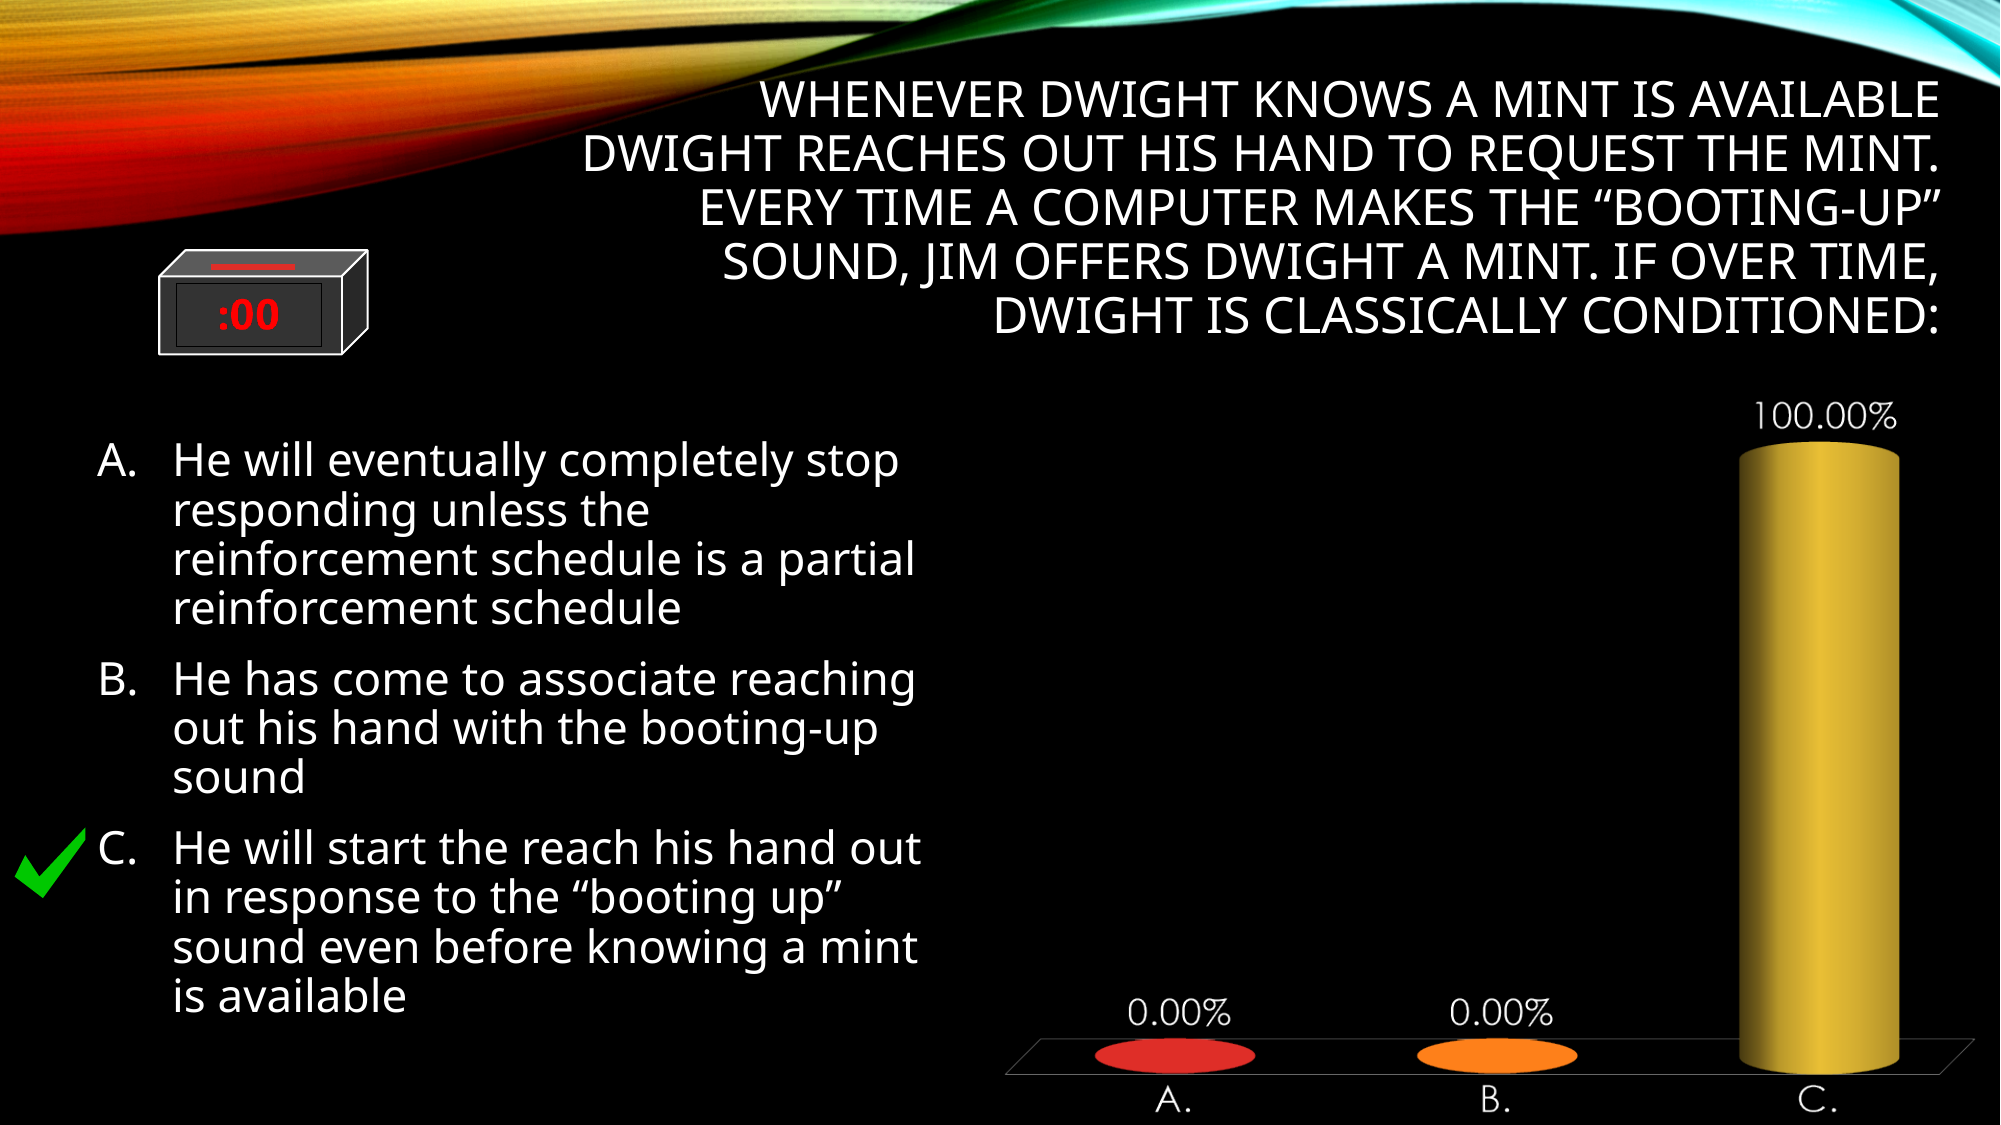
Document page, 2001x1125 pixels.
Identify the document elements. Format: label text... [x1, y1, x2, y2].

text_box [159, 250, 368, 355]
picture [0, 0, 2000, 237]
text_box [13, 826, 87, 900]
text_box [989, 395, 1991, 1125]
list He will eventually completely stop responding unless the reinforcement schedule is a partial reinforcement schedule He has come to associate reaching out his hand with the booting-up sound He will start the reach his hand out in response to the “booting up” sound even before knowing a mint is available [82, 429, 970, 1090]
title Whenever Dwight knows a mint is available Dwight reaches out his hand to request the mint. Every time a computer makes the “booting-up” sound, Jim offers Dwight a mint. If over time, Dwight is classically conditioned: [544, 103, 1957, 316]
